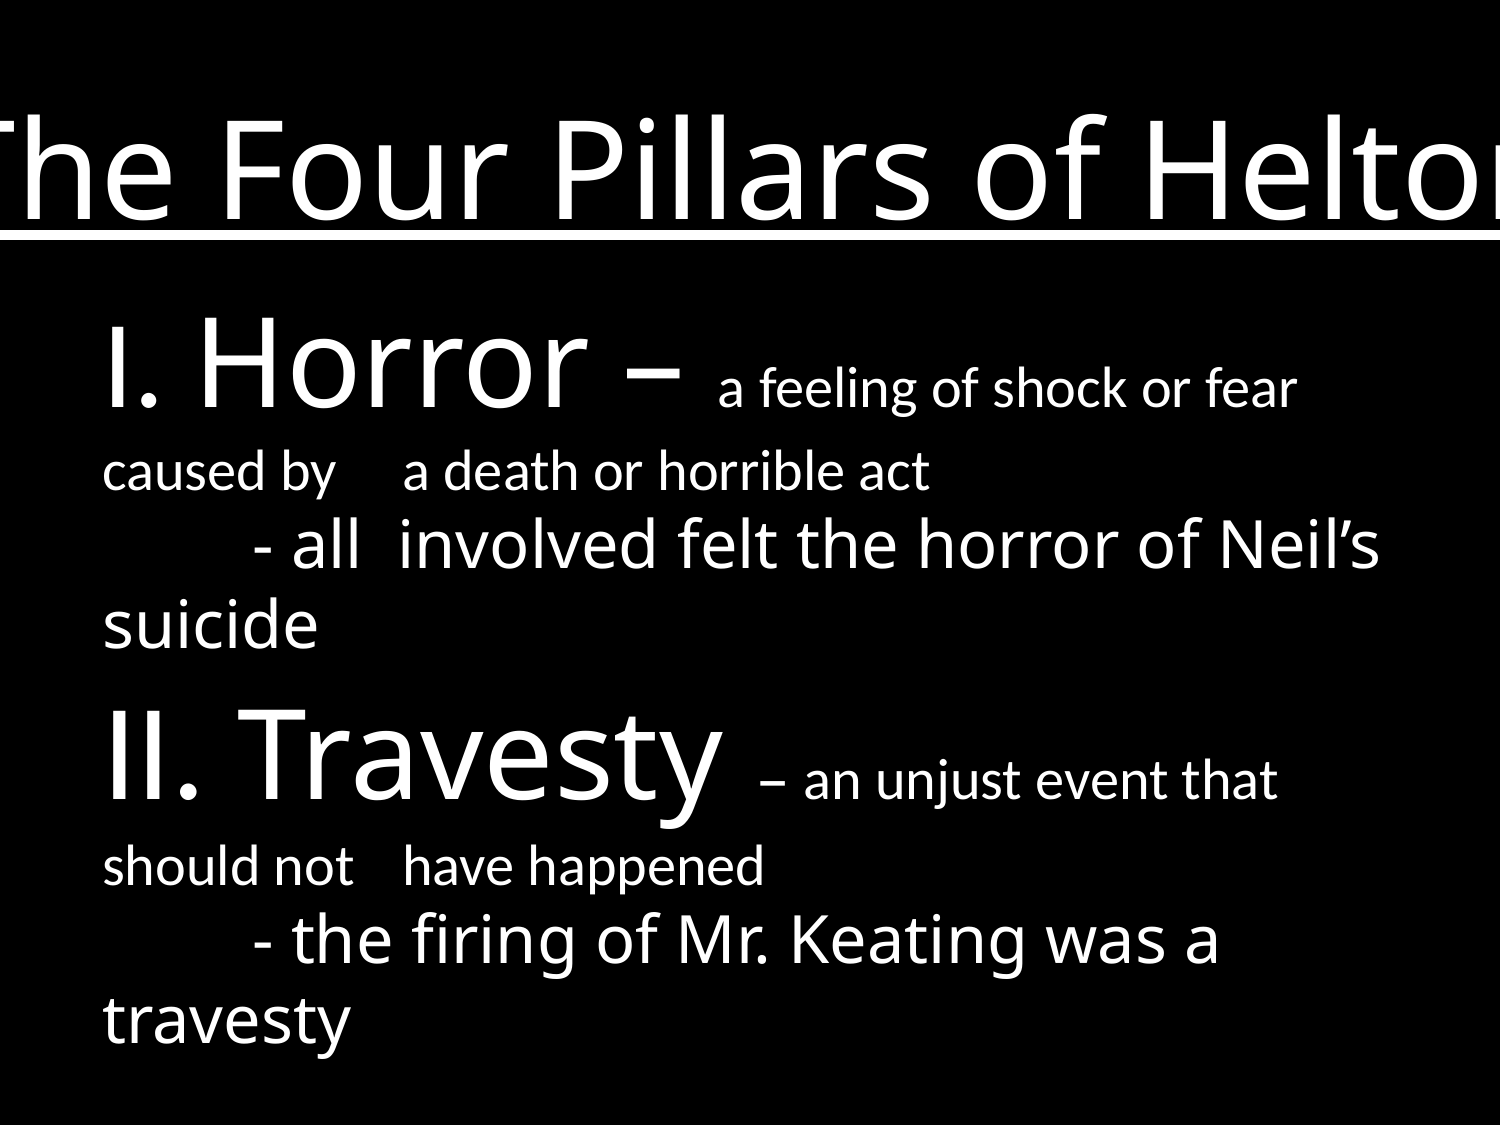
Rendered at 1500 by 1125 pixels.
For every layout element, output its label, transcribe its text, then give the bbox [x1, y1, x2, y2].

text_box The Four Pillars of Helton [0, 75, 1500, 255]
text_box I. Horror – a feeling of shock or fear caused by a death or horrible act - all involved felt the horror of Neil’s suicide II. Travesty – an unjust event that should not have happened - the firing of Mr. Keating was a travesty [87, 275, 1450, 1065]
